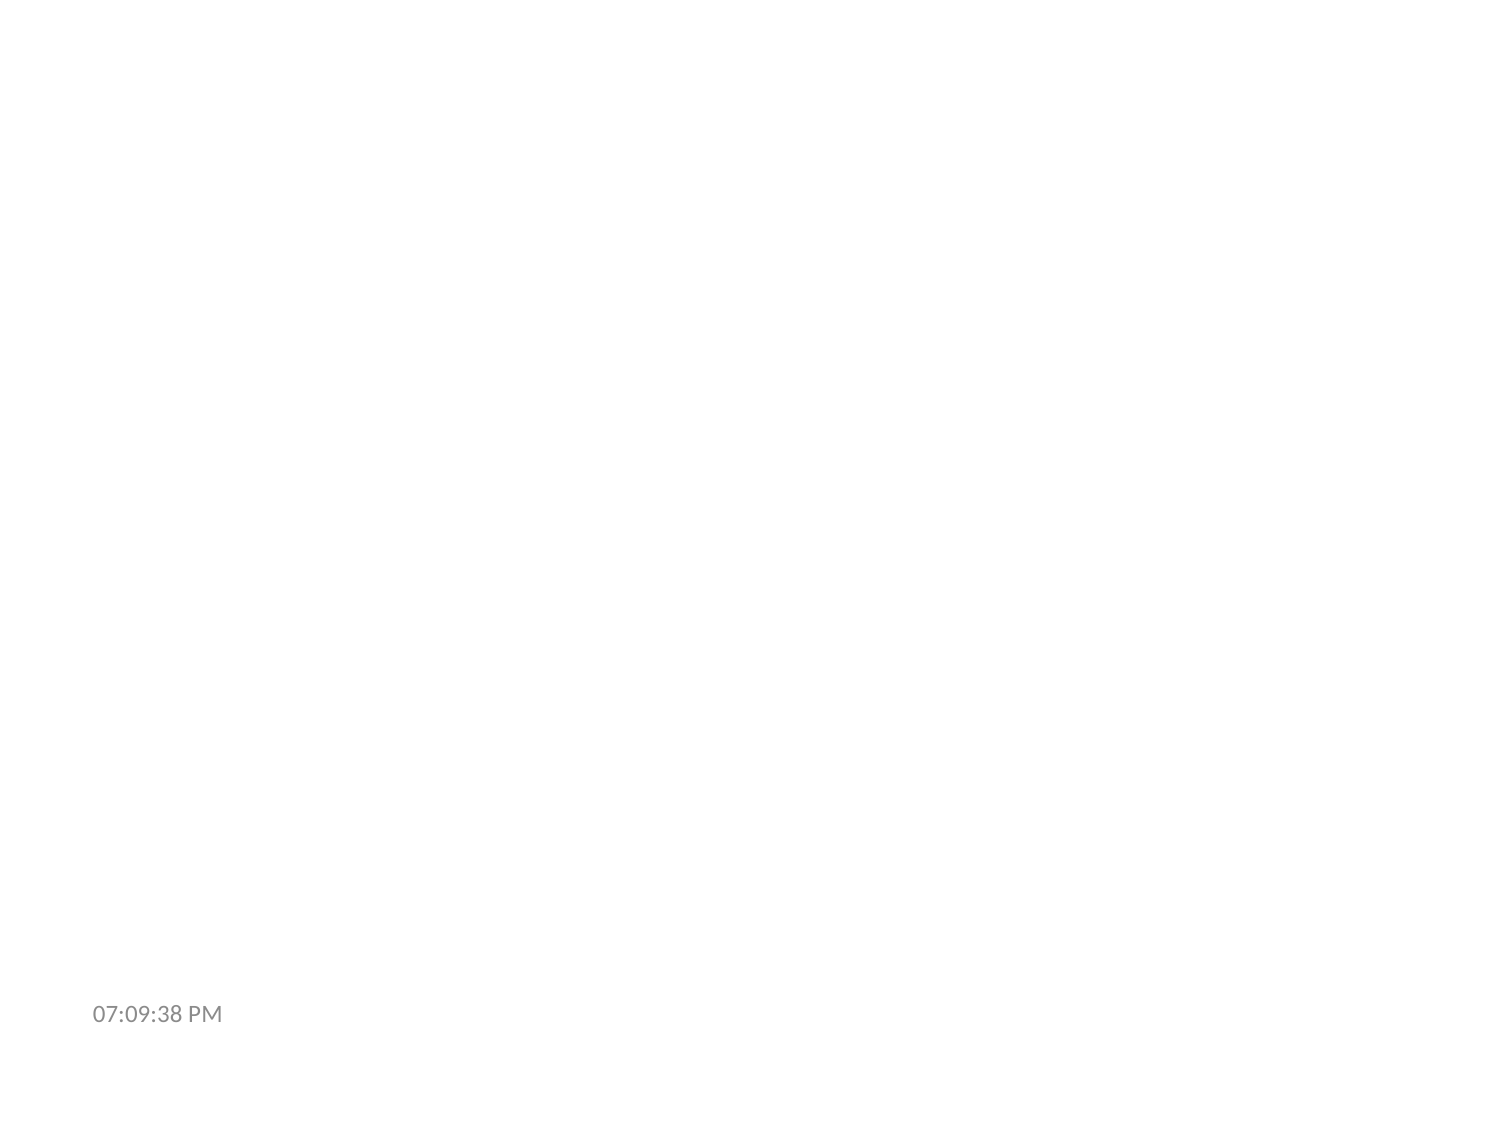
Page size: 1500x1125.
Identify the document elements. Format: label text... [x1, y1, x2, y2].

text_box 3:35:09 PM [77, 982, 428, 1043]
